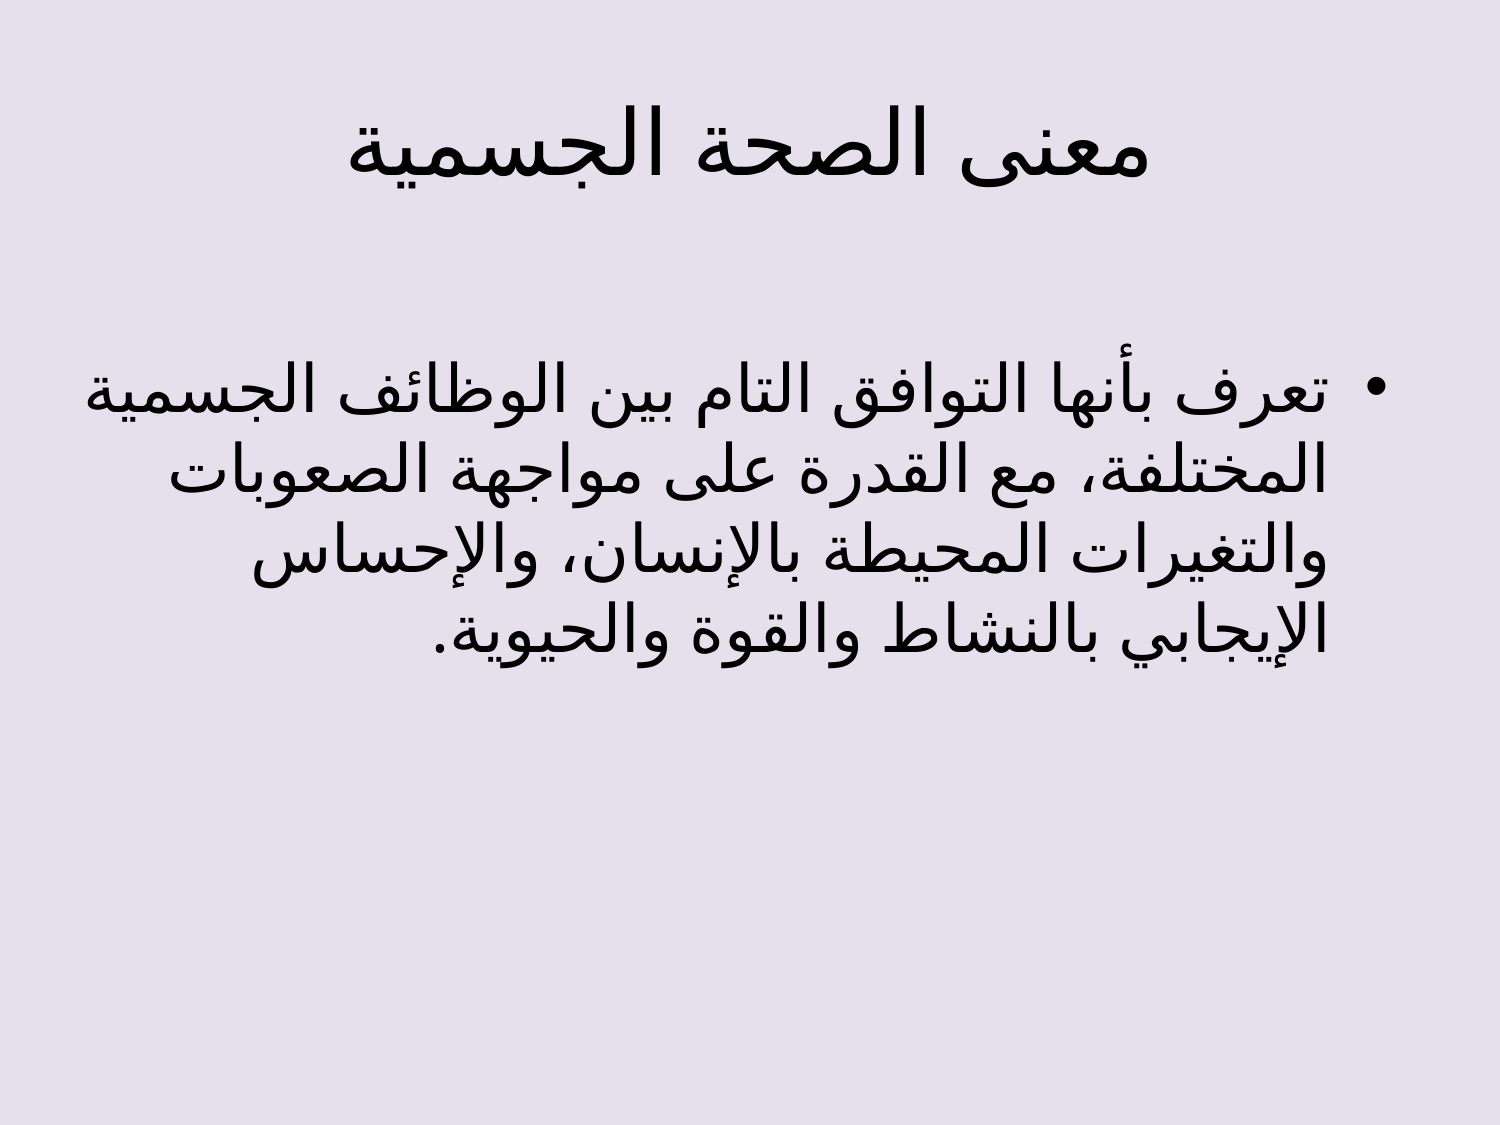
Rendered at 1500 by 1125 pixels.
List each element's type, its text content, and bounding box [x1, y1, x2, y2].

title معنى الصحة الجسمية [75, 45, 1425, 233]
list تعرف بأنها التوافق التام بين الوظائف الجسمية المختلفة، مع القدرة على مواجهة الصعوبات والتغيرات المحيطة بالإنسان، والإحساس الإيجابي بالنشاط والقوة والحيوية. [53, 338, 1404, 769]
